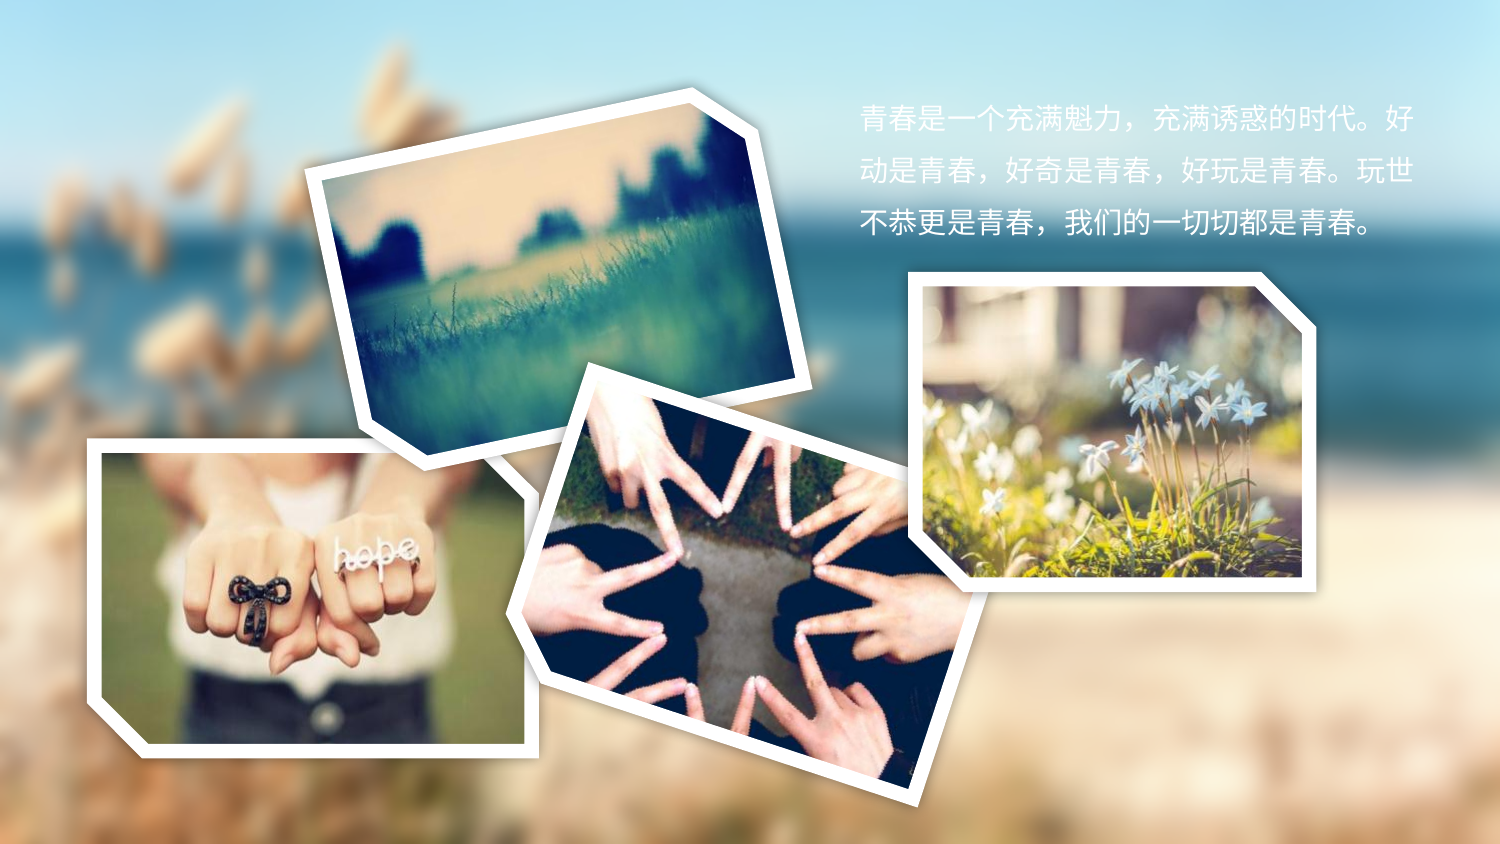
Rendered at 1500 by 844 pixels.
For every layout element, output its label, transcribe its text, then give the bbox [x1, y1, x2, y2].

text_box 青春是一个充满魁力，充满诱惑的时代。好动是青春，好奇是青春，好玩是青春。玩世不恭更是青春，我们的一切切都是青春。 [844, 75, 1448, 247]
picture [0, 0, 1500, 844]
